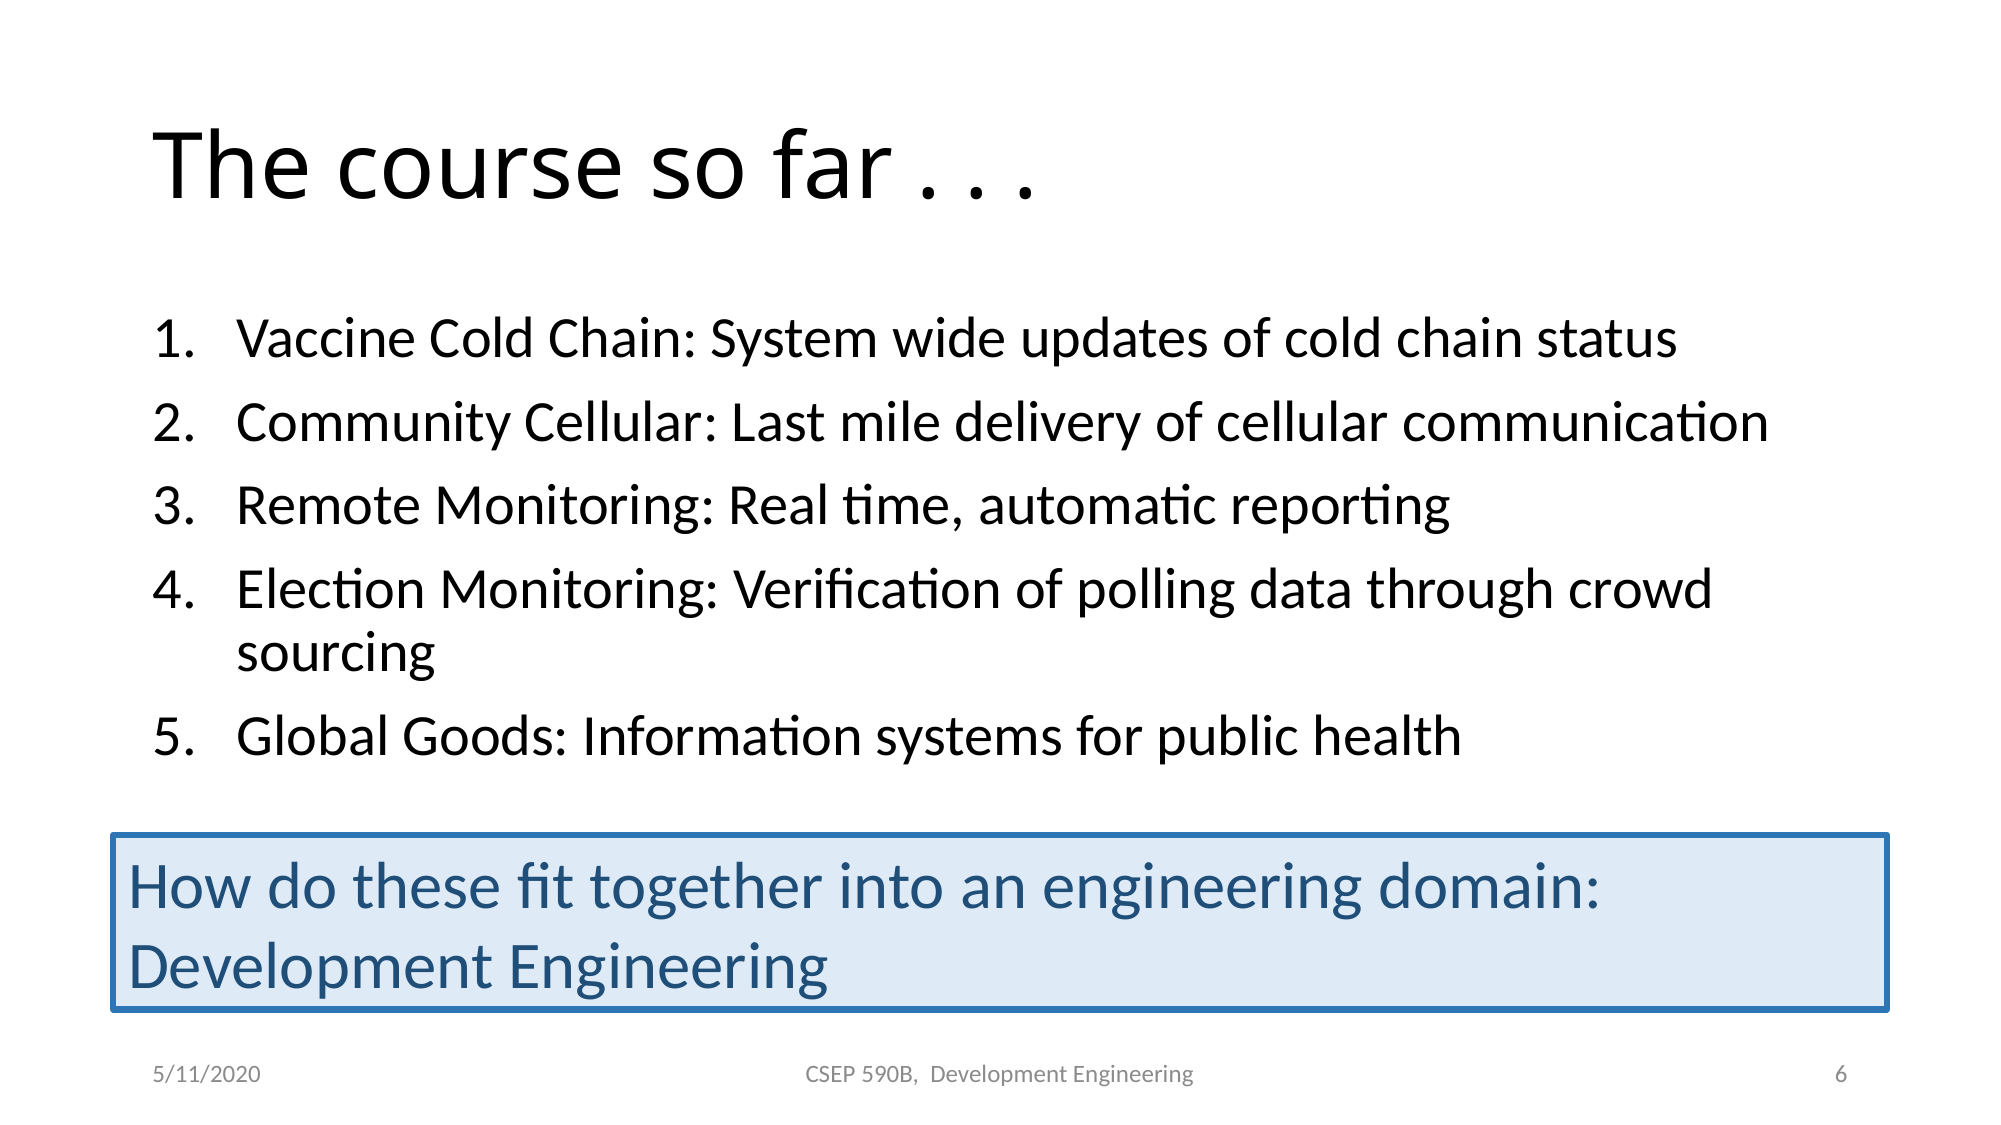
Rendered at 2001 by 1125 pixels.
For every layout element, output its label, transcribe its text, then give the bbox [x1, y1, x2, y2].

title The course so far . . . [137, 59, 1863, 278]
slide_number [137, 1042, 588, 1103]
slide_number 6 [1412, 1042, 1863, 1103]
list Vaccine Cold Chain: System wide updates of cold chain status Community Cellular: Last mile delivery of cellular communication Remote Monitoring: Real time, automatic reporting Election Monitoring: Verification of polling data through crowd sourcing Global Goods: Information systems for public health [137, 1010, 1863, 1014]
list Vaccine Cold Chain: System wide updates of cold chain status Community Cellular: Last mile delivery of cellular communication Remote Monitoring: Real time, automatic reporting Election Monitoring: Verification of polling data through crowd sourcing Global Goods: Information systems for public health [137, 299, 1863, 834]
text_box How do these fit together into an engineering domain: Development Engineering [113, 834, 1887, 1010]
footer CSEP 590B, Development Engineering [662, 1042, 1338, 1103]
